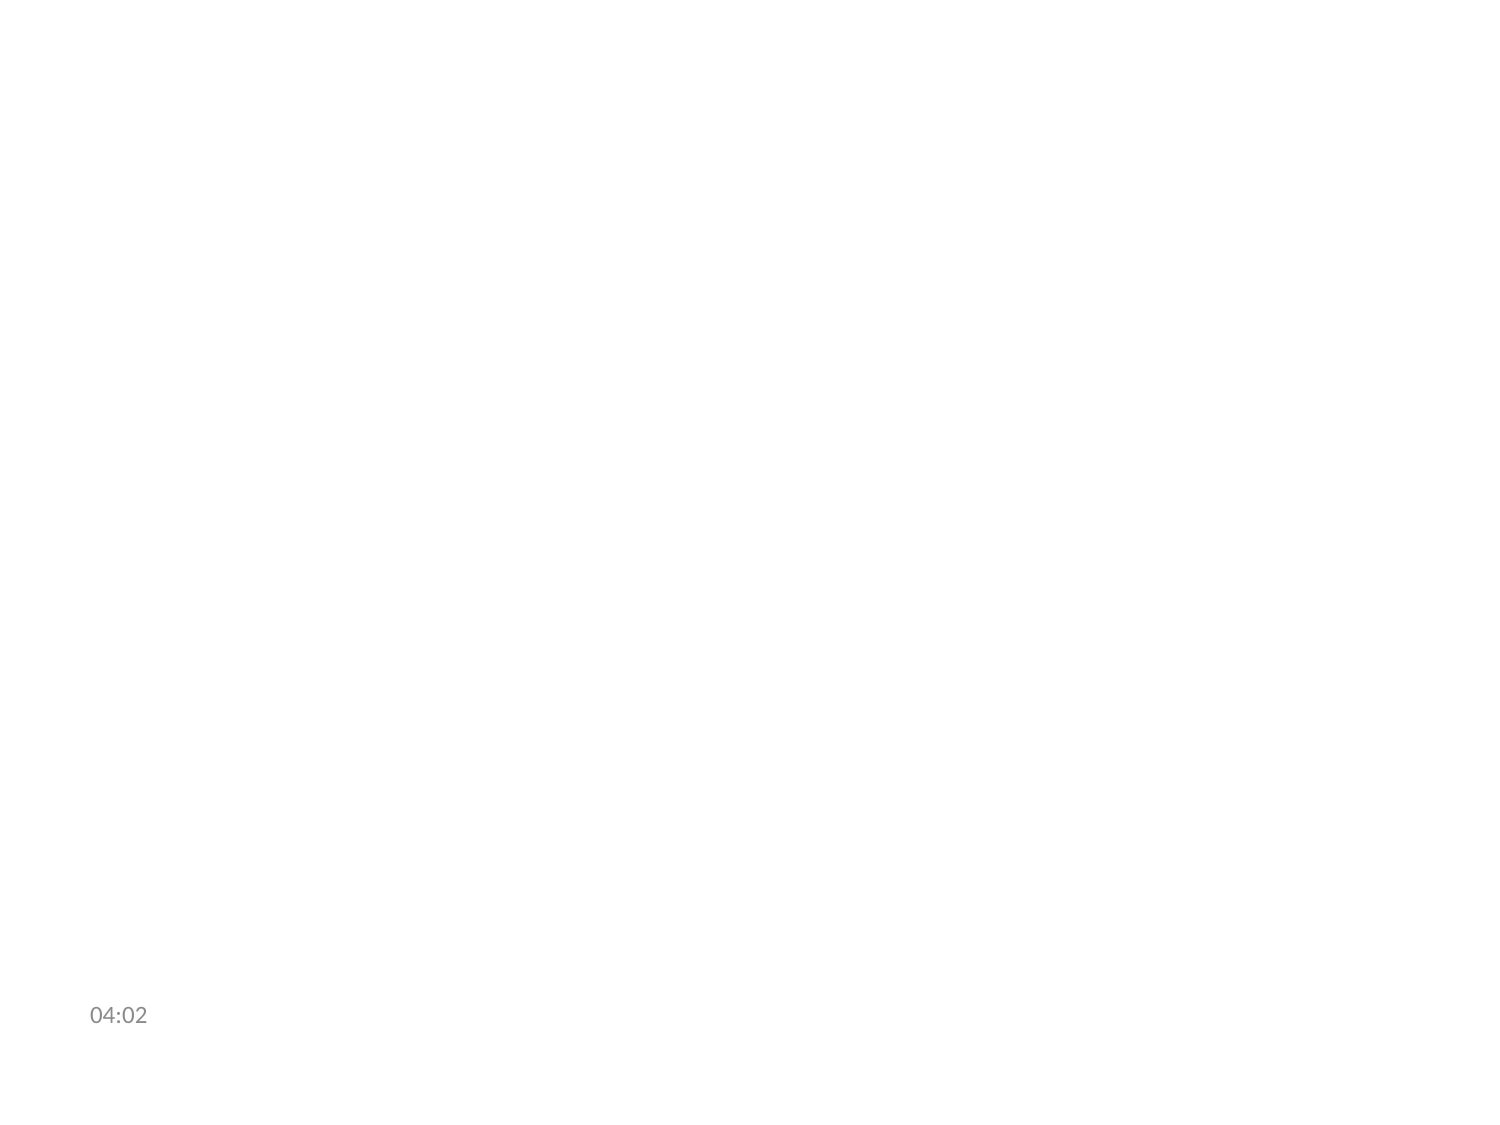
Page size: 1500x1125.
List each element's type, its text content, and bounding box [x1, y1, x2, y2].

text_box 15:35 [75, 983, 425, 1044]
